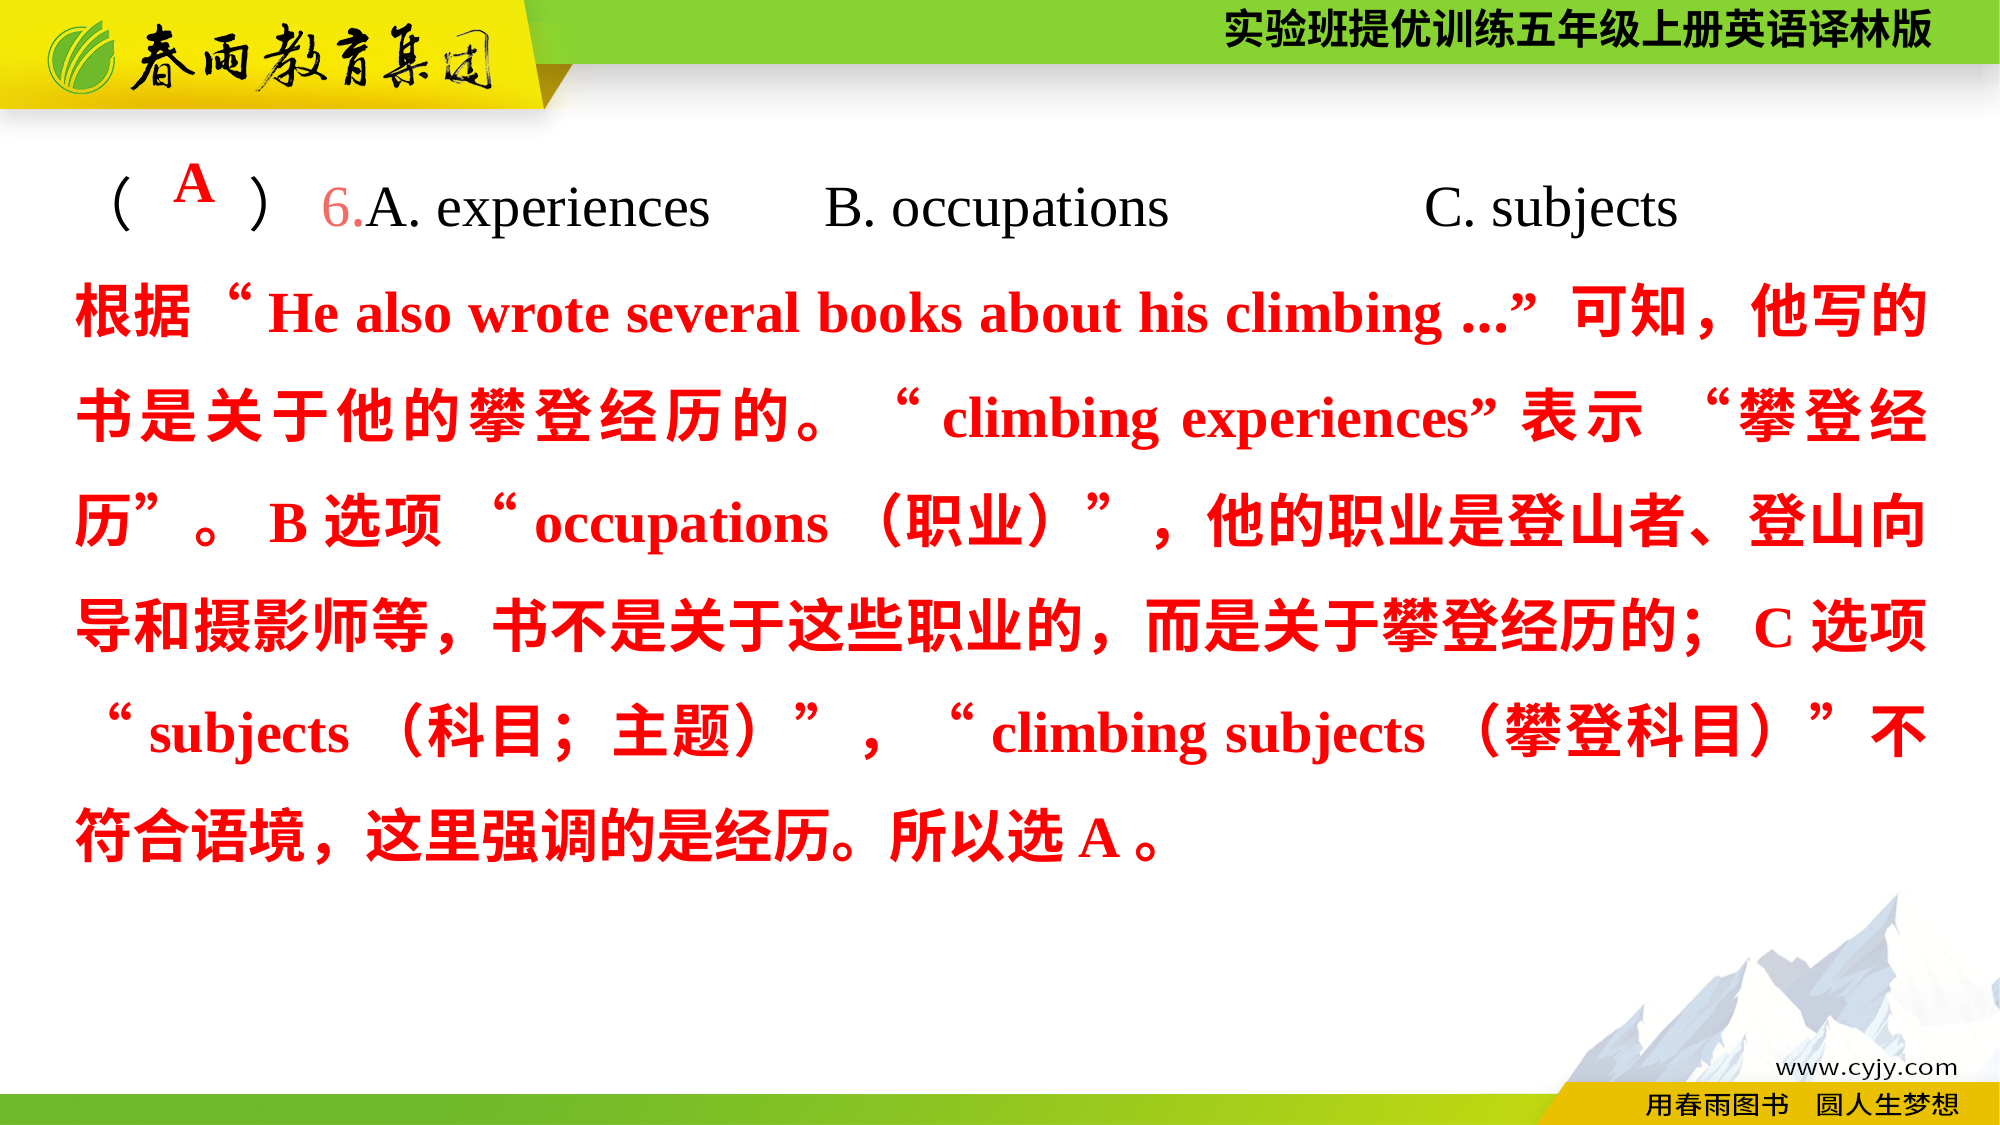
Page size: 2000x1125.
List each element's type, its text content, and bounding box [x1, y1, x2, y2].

text_box A [159, 137, 231, 222]
text_box （ ）6.A. experiences B. occupations C. subjects [59, 125, 1944, 231]
list 根据“He also wrote several books about his climbing ...” 可知，他写的书是关于他的攀登经历的。“climbing experiences”表示 “攀登经历”。B选项 “occupations（职业）”，他的职业是登山者、登山向导和摄影师等，书不是关于这些职业的，而是关于攀登经历的；C选项 “subjects（科目；主题）”，“climbing subjects（攀登科目）”不符合语境，这里强调的是经历。所以选A。 [59, 231, 1944, 870]
picture [0, 0, 2000, 1125]
